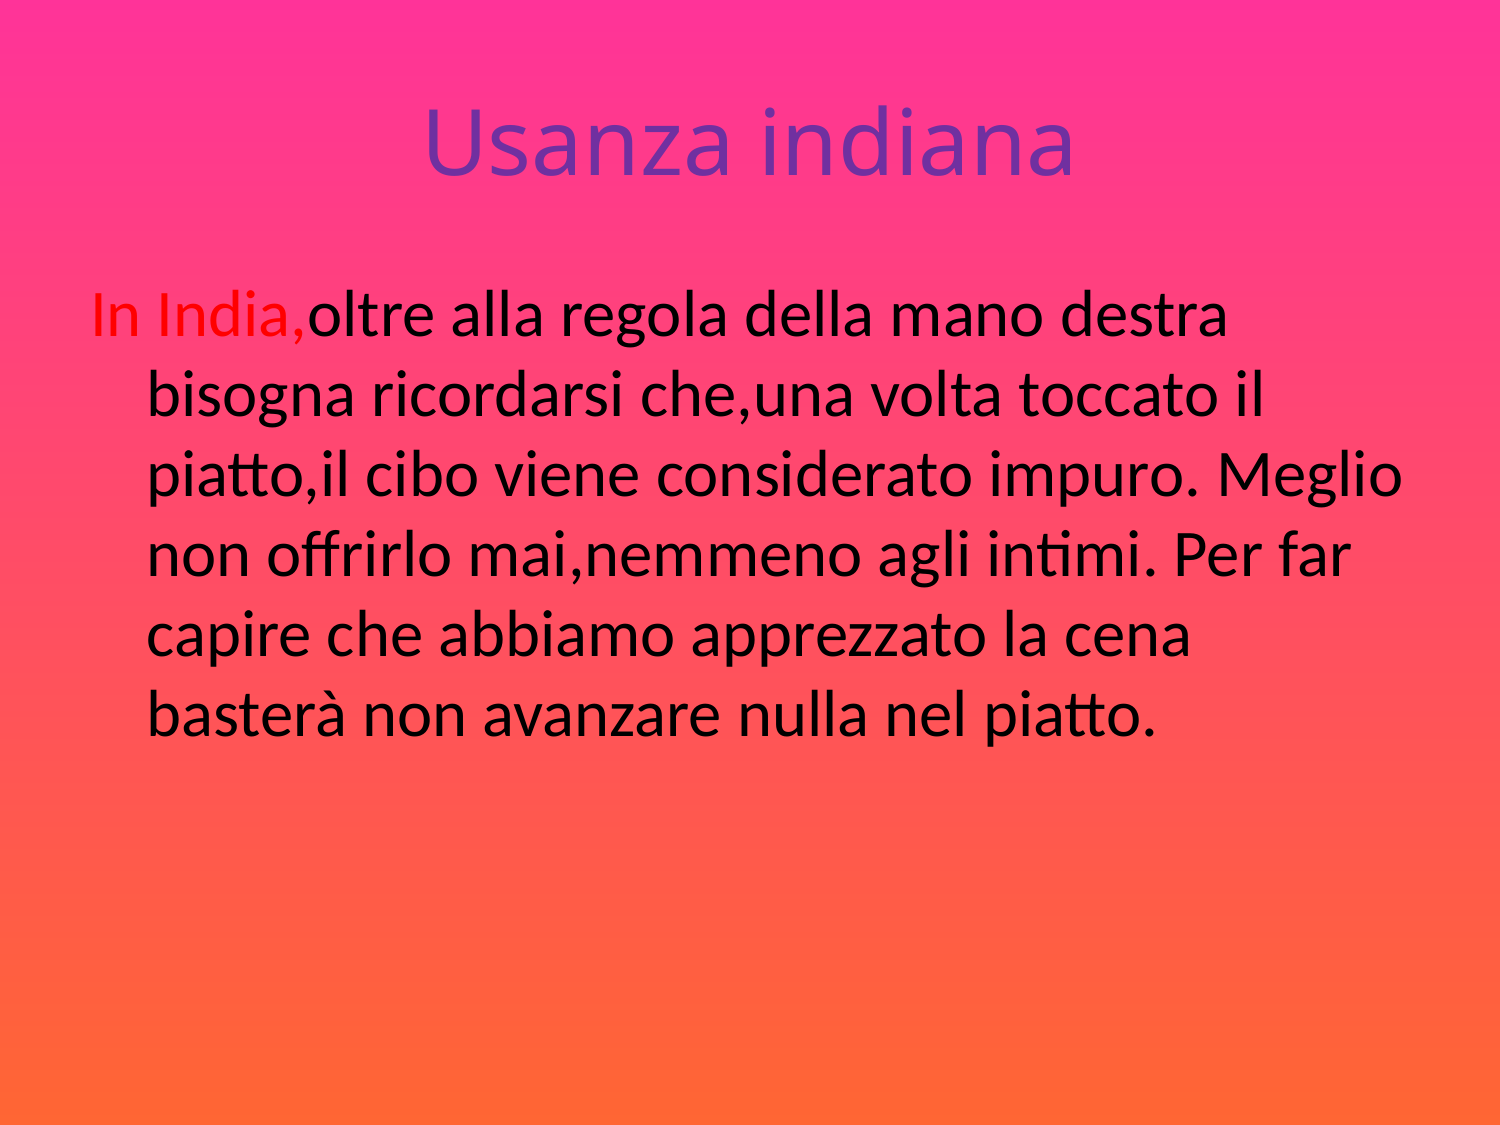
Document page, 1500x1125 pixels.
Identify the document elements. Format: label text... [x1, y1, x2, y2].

list In India,oltre alla regola della mano destra bisogna ricordarsi che,una volta toccato il piatto,il cibo viene considerato impuro. Meglio non offrirlo mai,nemmeno agli intimi. Per far capire che abbiamo apprezzato la cena basterà non avanzare nulla nel piatto. [75, 262, 1425, 1005]
title Usanza indiana [75, 45, 1425, 233]
